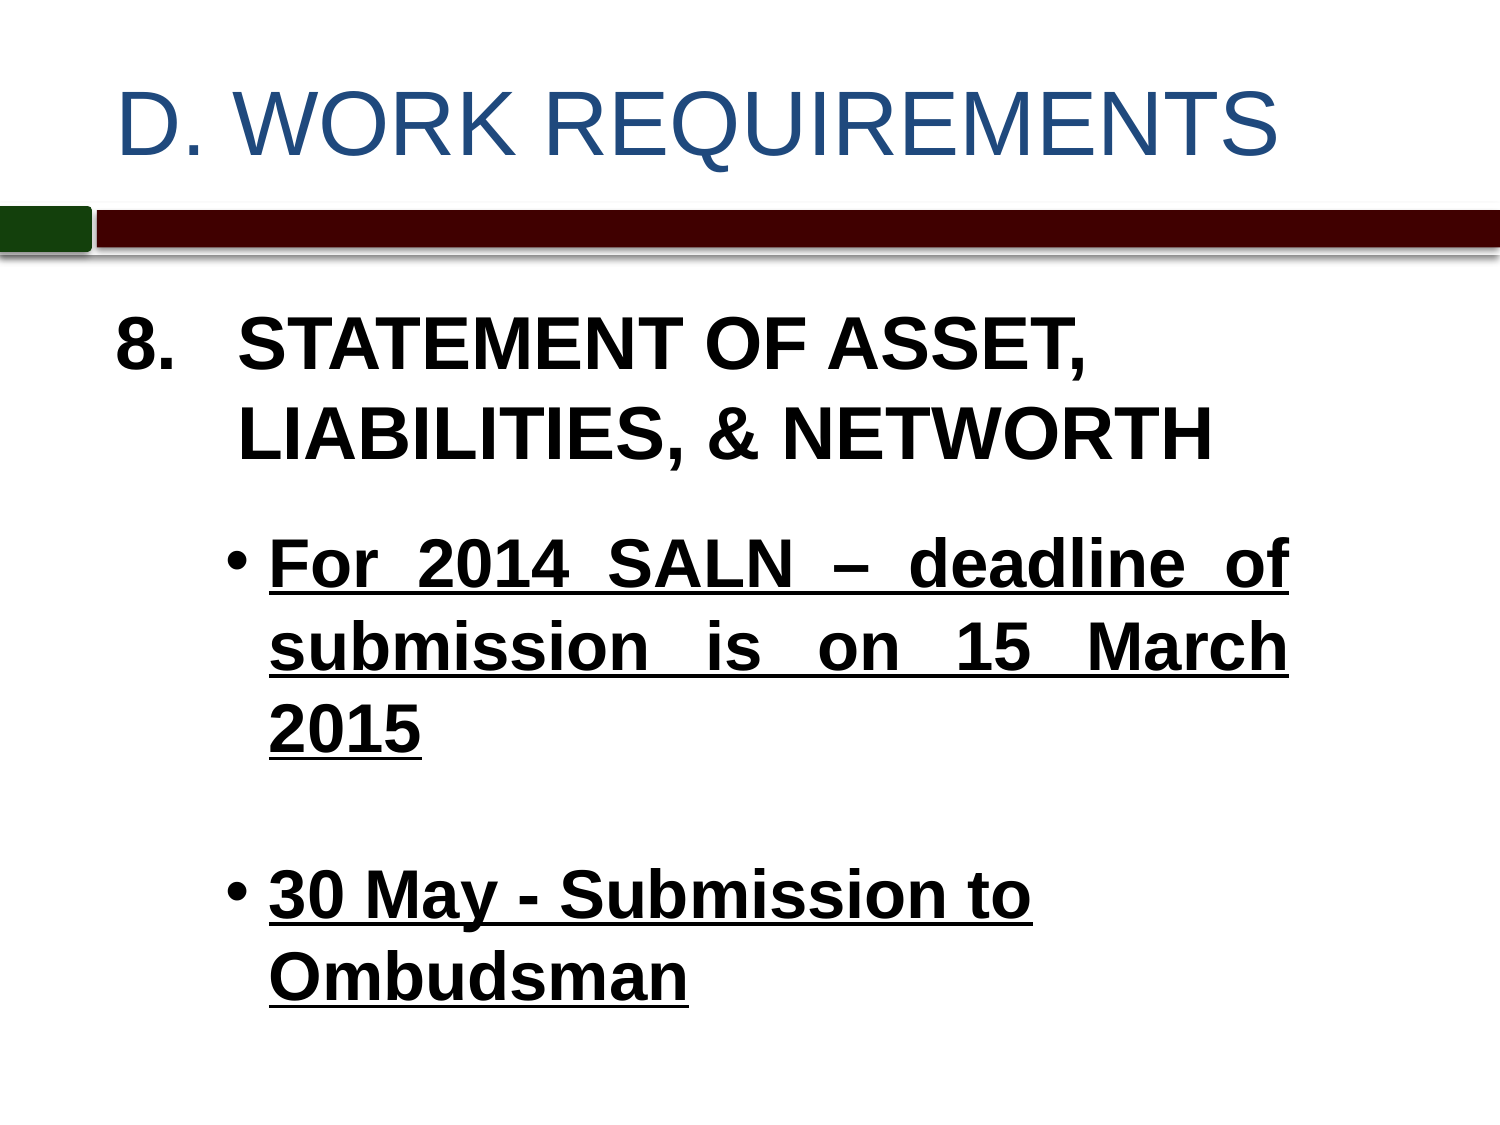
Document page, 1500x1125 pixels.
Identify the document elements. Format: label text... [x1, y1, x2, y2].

title D. WORK REQUIREMENTS [100, 37, 1438, 200]
list STATEMENT OF ASSET, LIABILITIES, & NETWORTH [100, 287, 1438, 513]
text_box For 2014 SALN – deadline of submission is on 15 March 2015 30 May - Submission to Ombudsman [212, 512, 1303, 1022]
